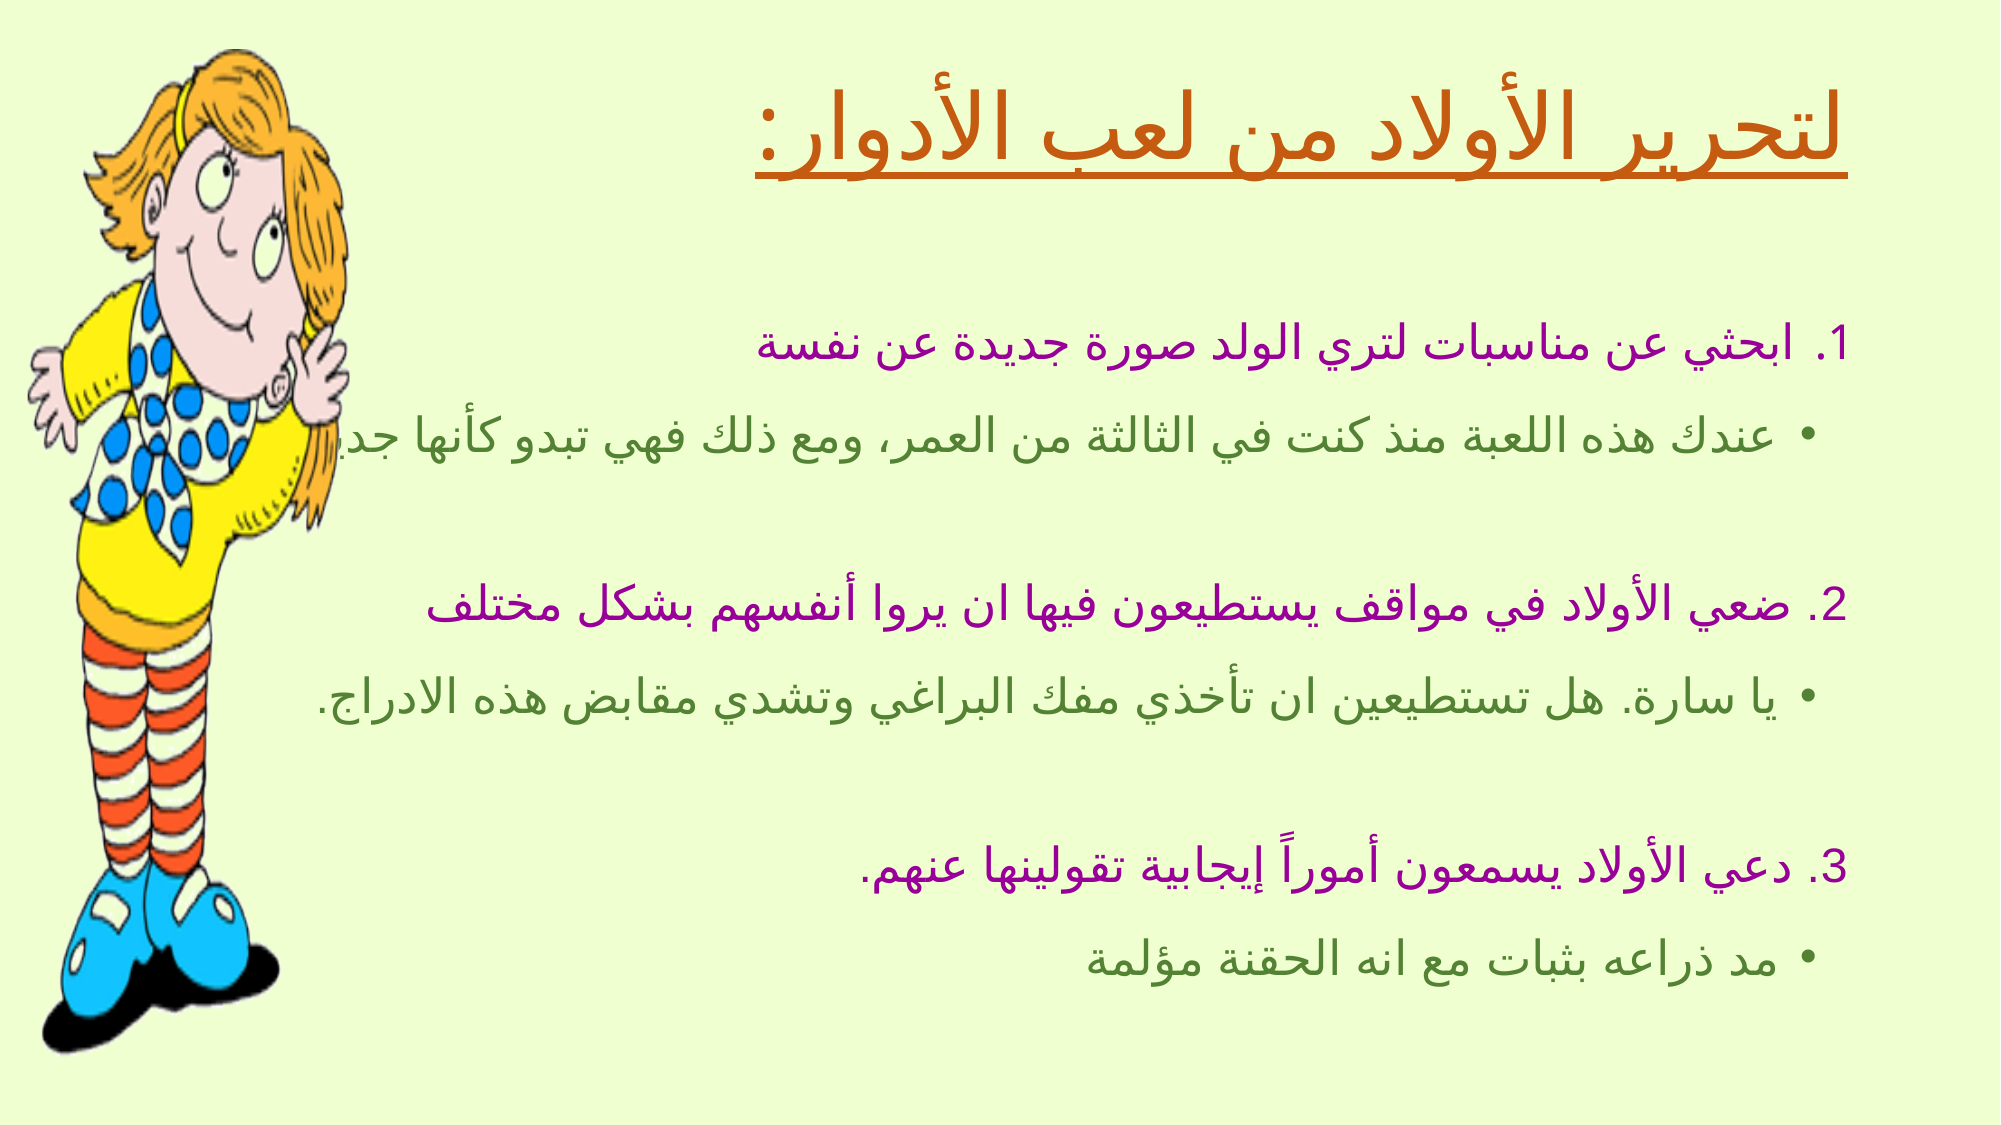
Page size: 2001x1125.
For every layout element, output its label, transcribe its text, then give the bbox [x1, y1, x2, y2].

picture [26, 49, 352, 1059]
title لتحرير الأولاد من لعب الأدوار: [584, 67, 1863, 283]
list ابحثي عن مناسبات لتري الولد صورة جديدة عن نفسة عندك هذه اللعبة منذ كنت في الثالثة من العمر، ومع ذلك فهي تبدو كأنها جديدة 2. ضعي الأولاد في مواقف يستطيعون فيها ان يروا أنفسهم بشكل مختلف يا سارة. هل تستطيعين ان تأخذي مفك البراغي وتشدي مقابض هذه الادراج. 3. دعي الأولاد يسمعون أموراً إيجابية تقولينها عنهم. مد ذراعه بثبات مع انه الحقنة مؤلمة [352, 299, 1863, 1014]
